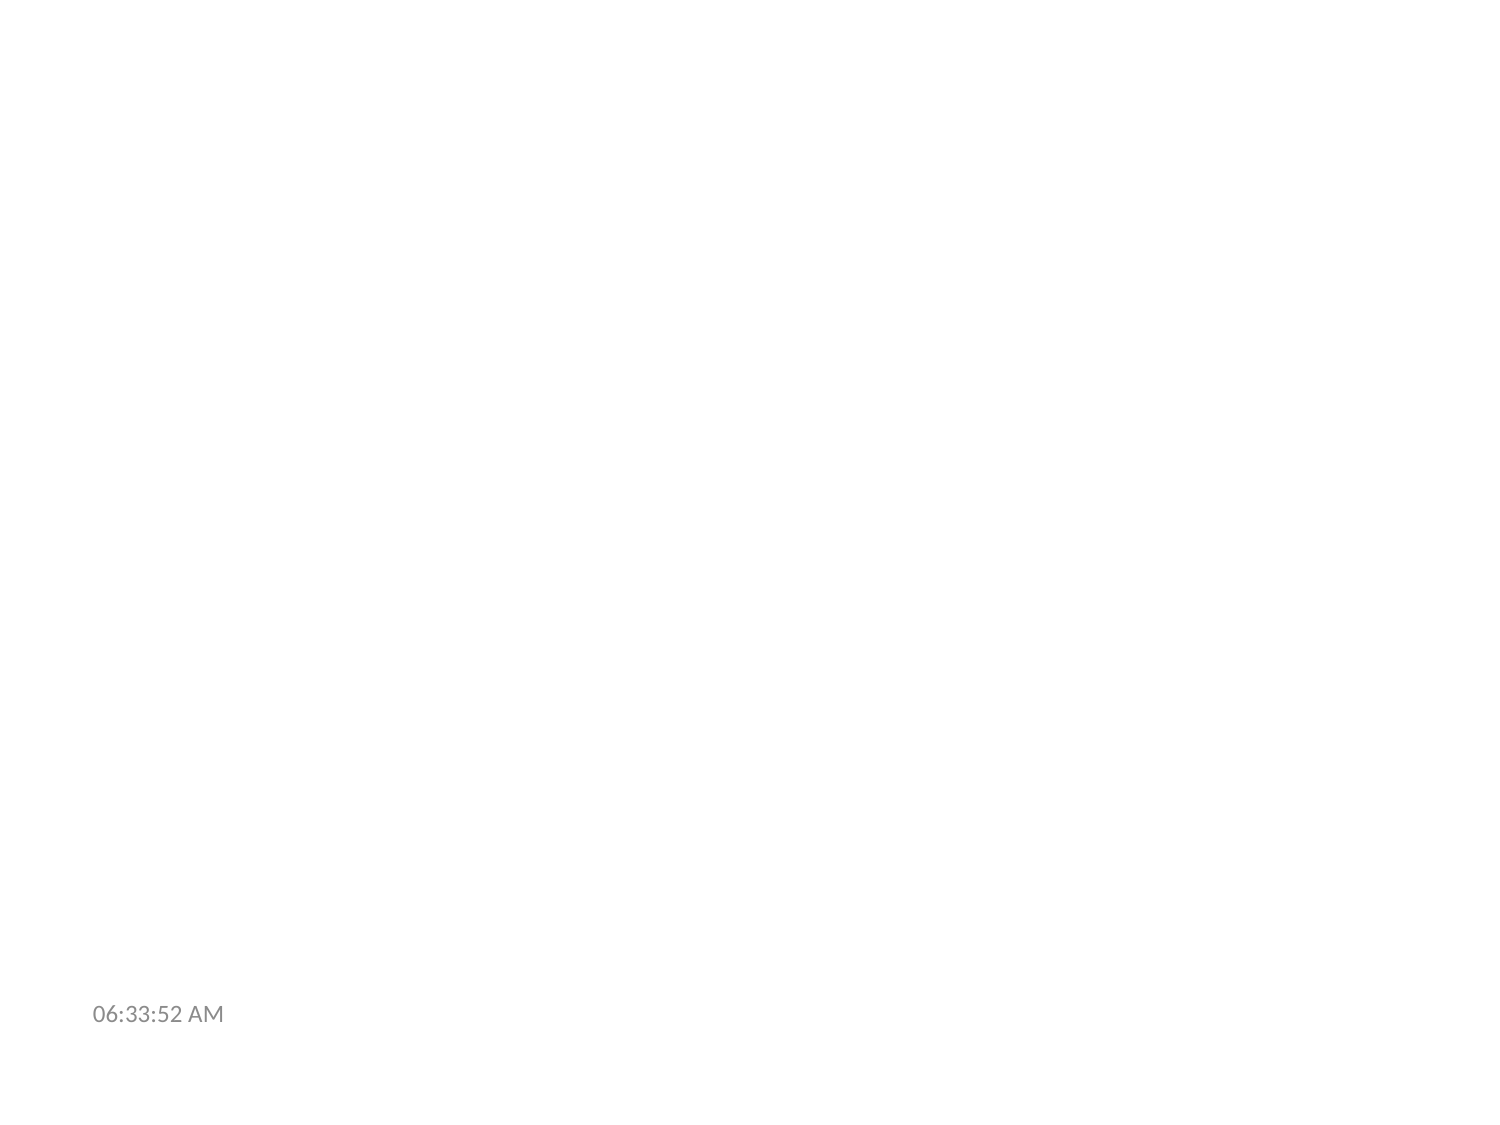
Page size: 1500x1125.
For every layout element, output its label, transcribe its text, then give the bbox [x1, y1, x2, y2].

text_box 3:35:09 PM [77, 982, 428, 1043]
